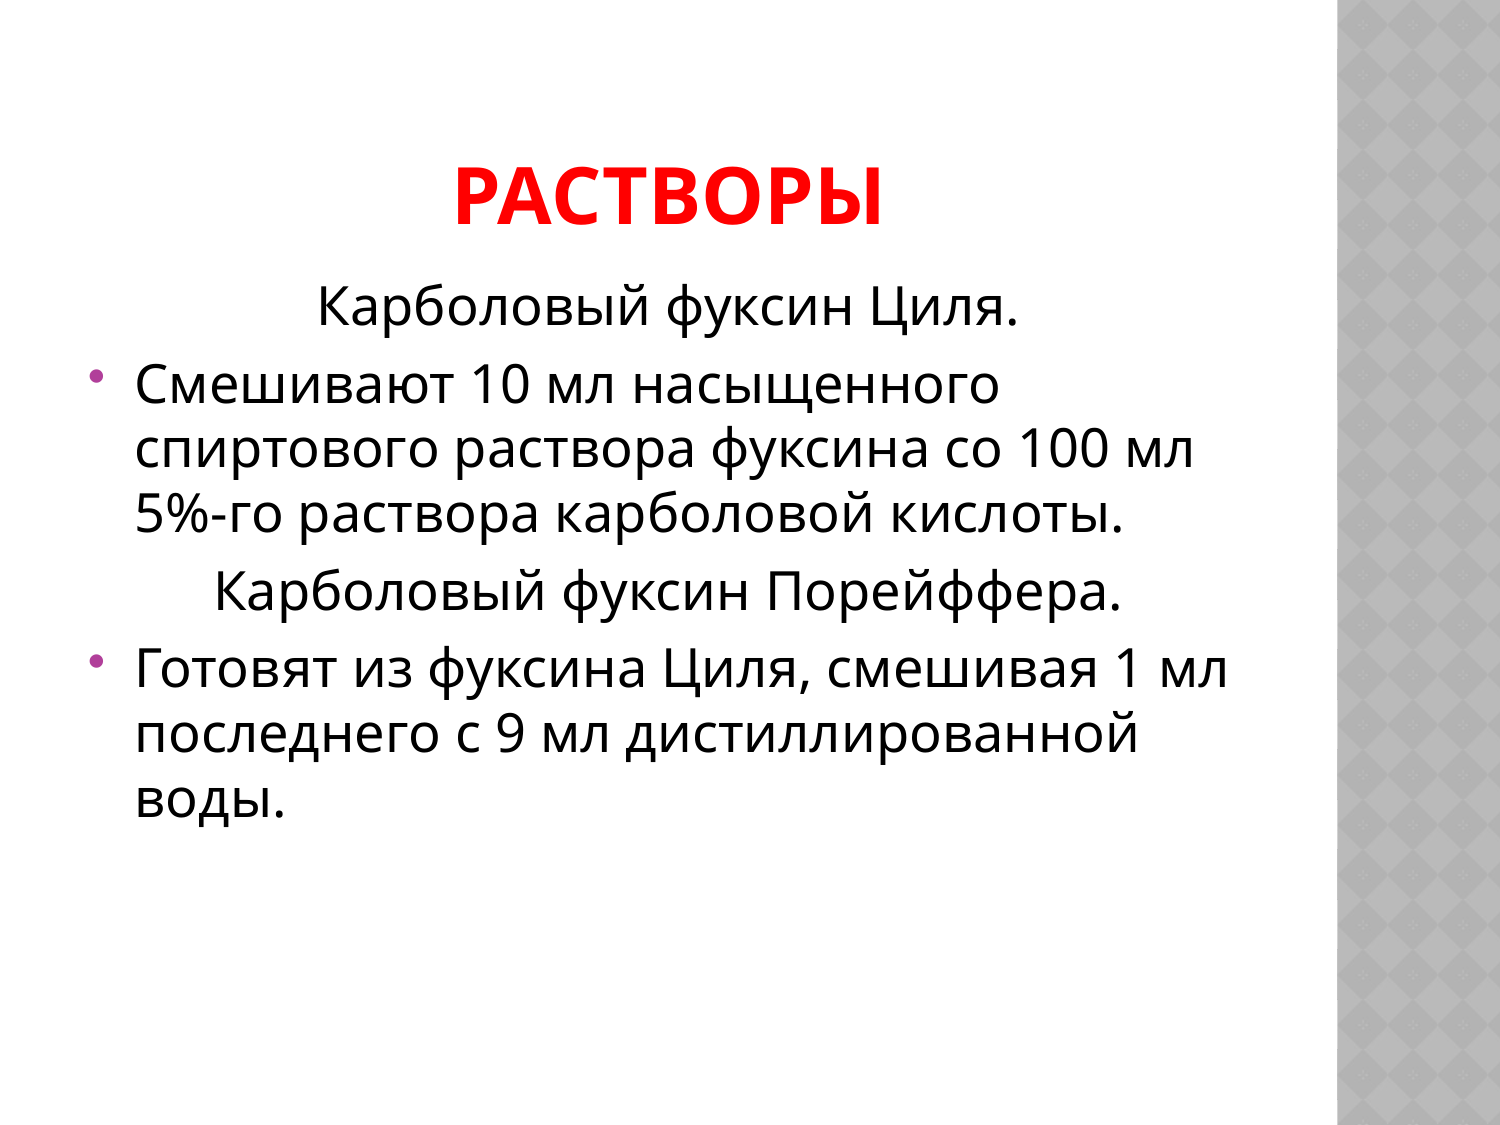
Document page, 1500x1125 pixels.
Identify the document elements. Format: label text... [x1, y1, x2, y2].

list Карболовый фуксин Циля. Смешивают 10 мл насыщенного спиртового раствора фуксина со 100 мл 5%-го раствора карболовой кислоты. Карболовый фуксин Порейффера. Готовят из фуксина Циля, смешивая 1 мл последнего с 9 мл дистиллированной воды. [75, 264, 1263, 1059]
title Растворы [75, 52, 1263, 240]
